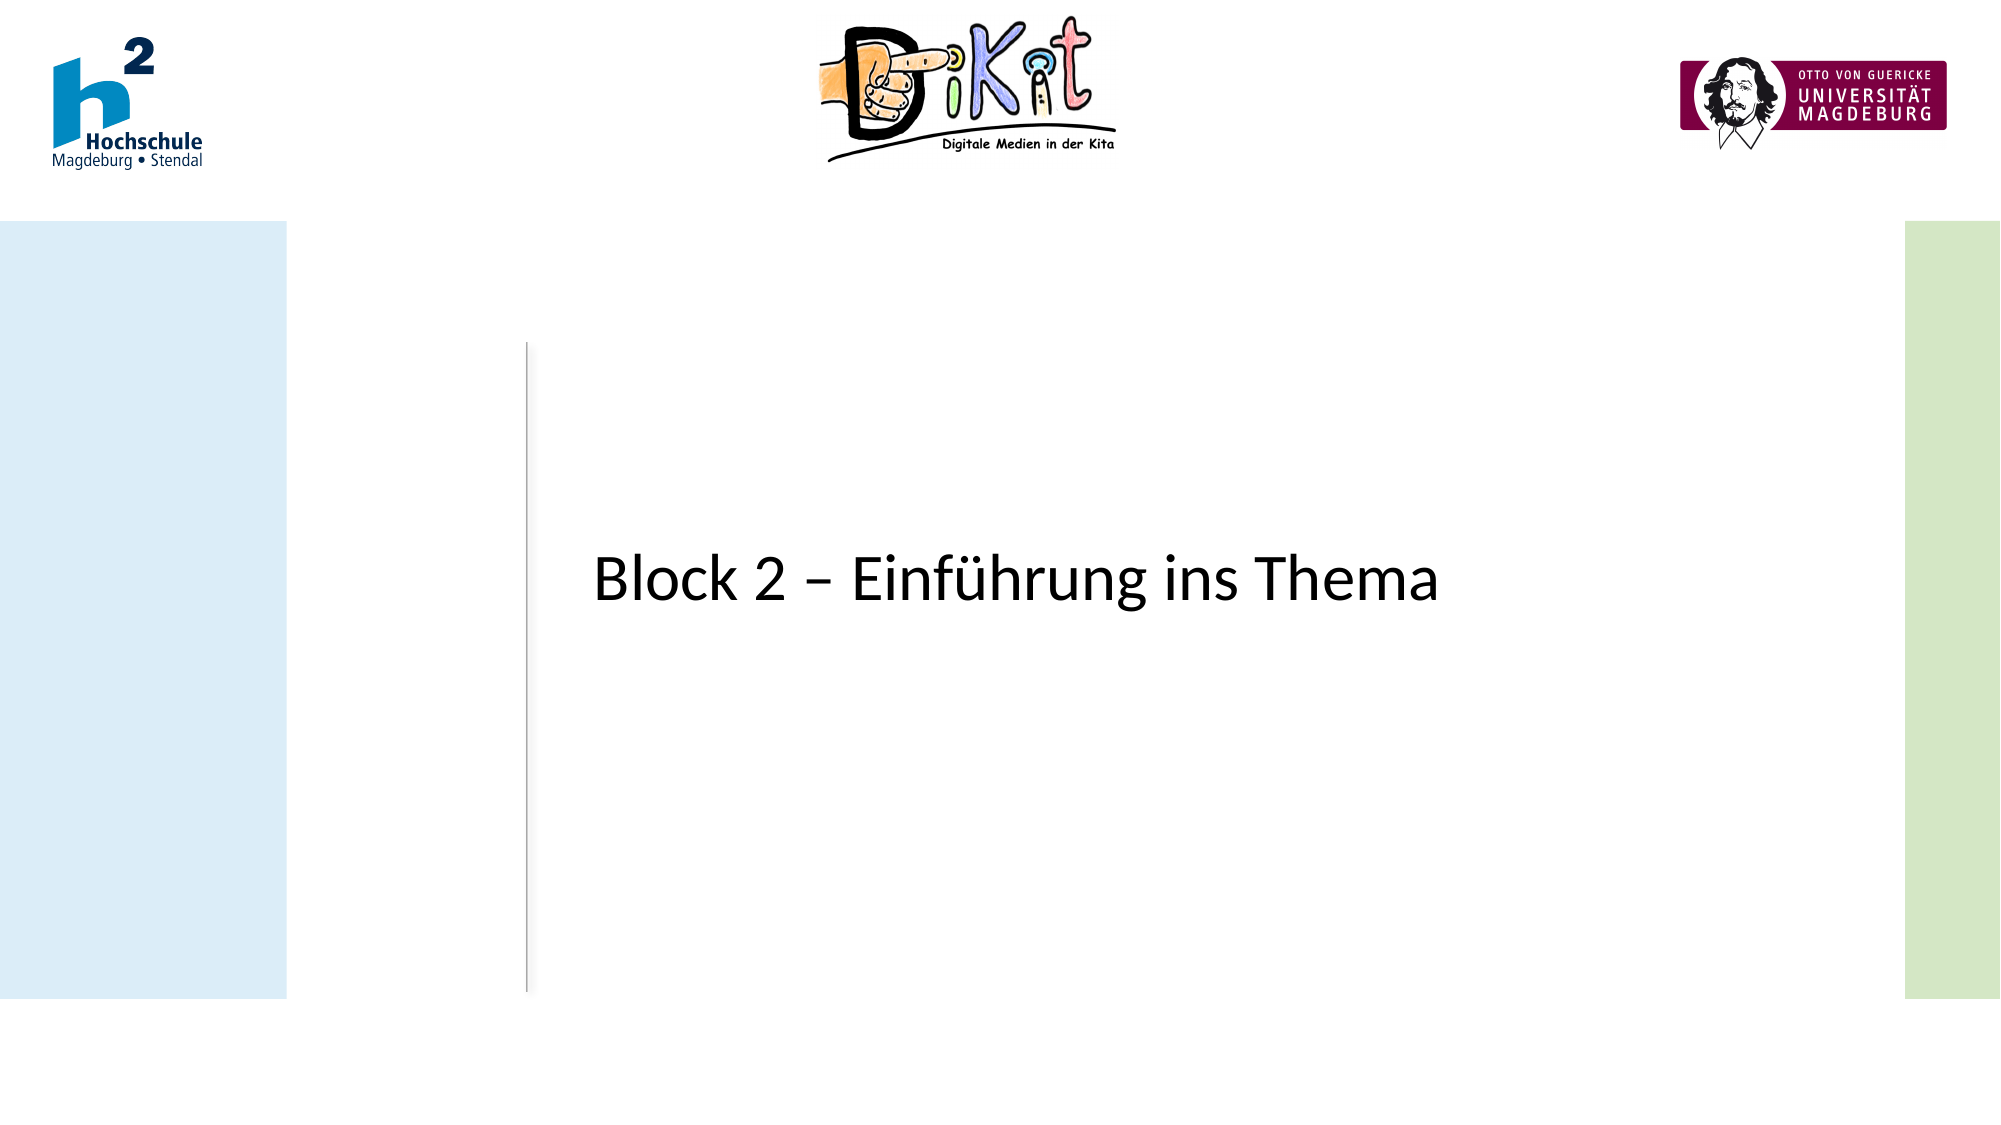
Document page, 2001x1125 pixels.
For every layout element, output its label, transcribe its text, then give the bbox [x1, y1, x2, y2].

picture [816, 14, 1119, 170]
picture [1680, 57, 1947, 150]
title [0, 221, 287, 999]
text_box Block 2 – Einführung ins Thema [579, 486, 1853, 621]
picture [53, 37, 202, 170]
text_box [1905, 220, 2000, 999]
